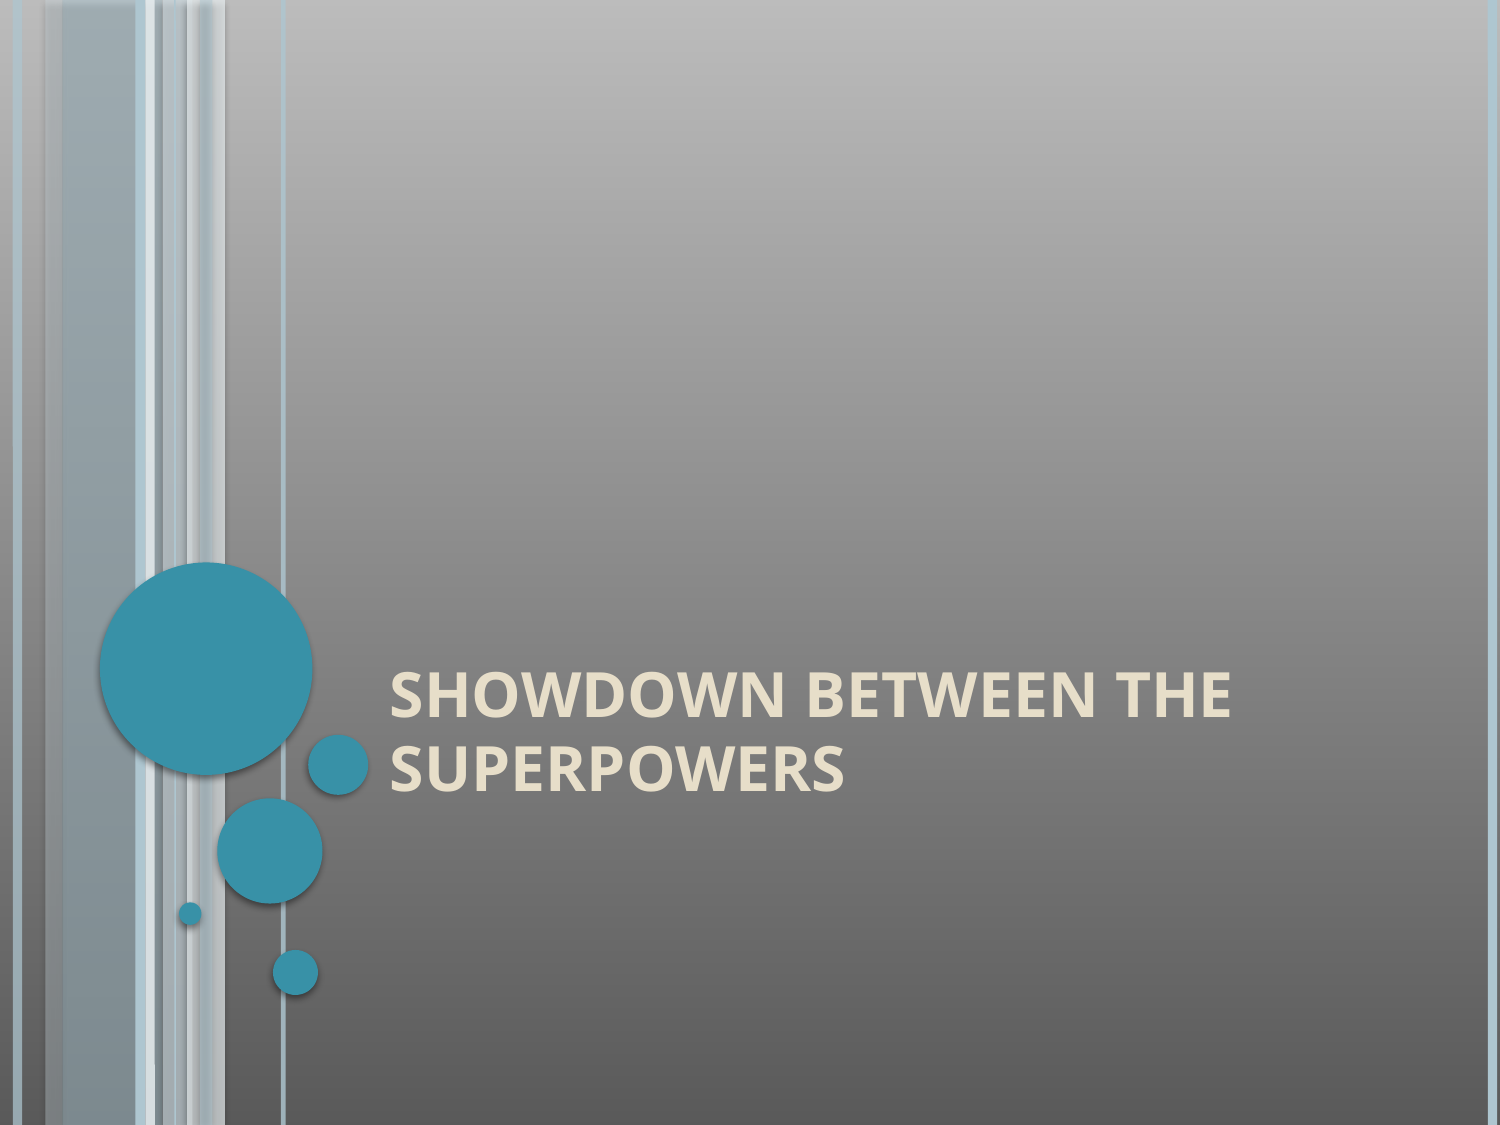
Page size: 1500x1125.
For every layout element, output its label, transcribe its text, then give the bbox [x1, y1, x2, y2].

title Showdown Between the Superpowers [375, 474, 1388, 812]
